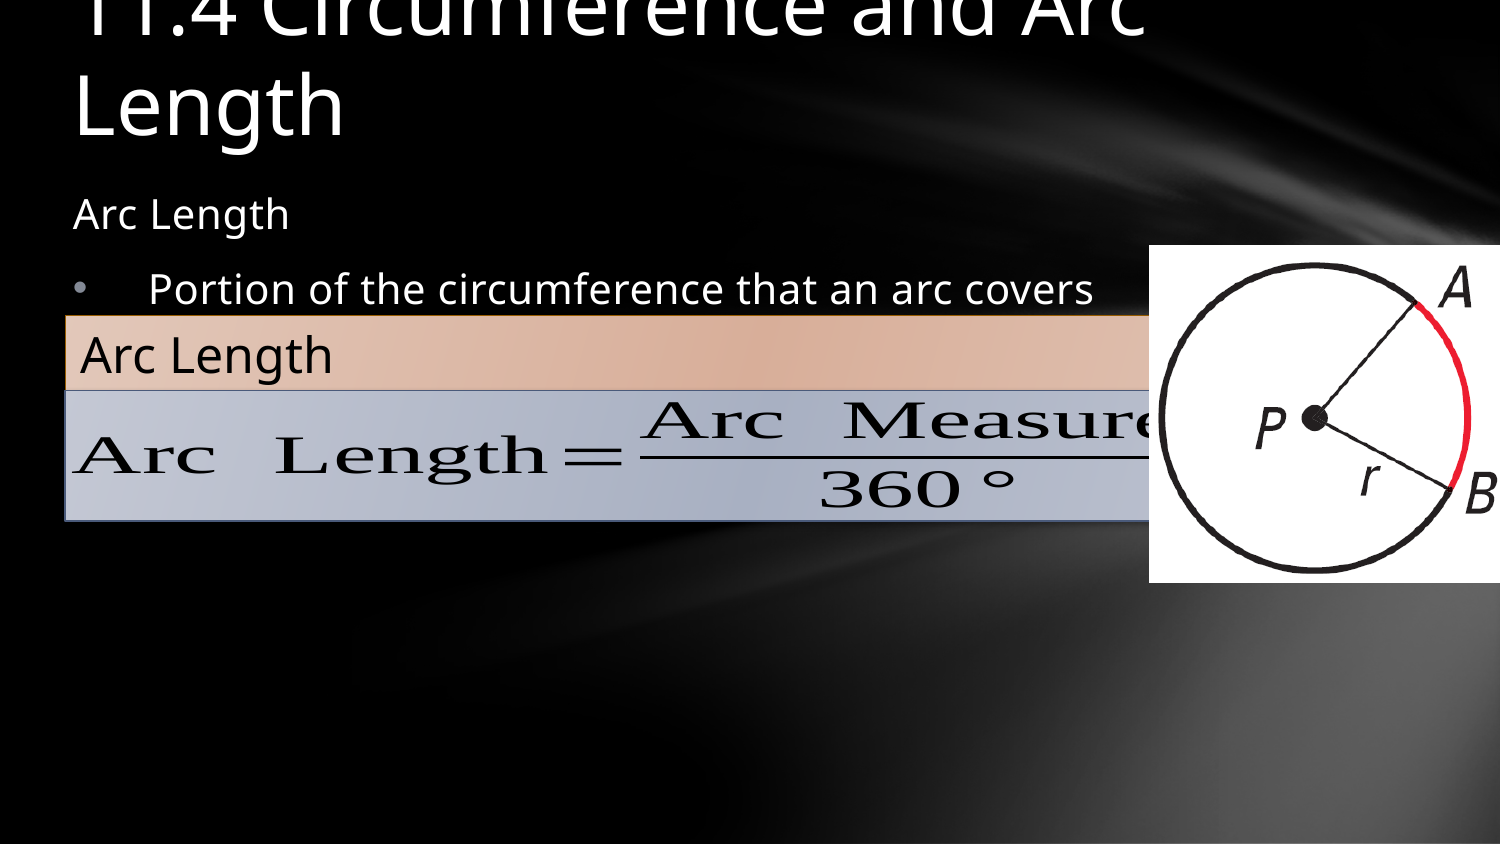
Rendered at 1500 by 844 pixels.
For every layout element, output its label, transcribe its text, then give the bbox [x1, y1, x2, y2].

list Arc Length Portion of the circumference that an arc covers [57, 180, 1450, 762]
text_box Arc Length [65, 315, 1143, 389]
title 11.4 Circumference and Arc Length [57, 28, 1450, 160]
picture [1149, 245, 1500, 583]
